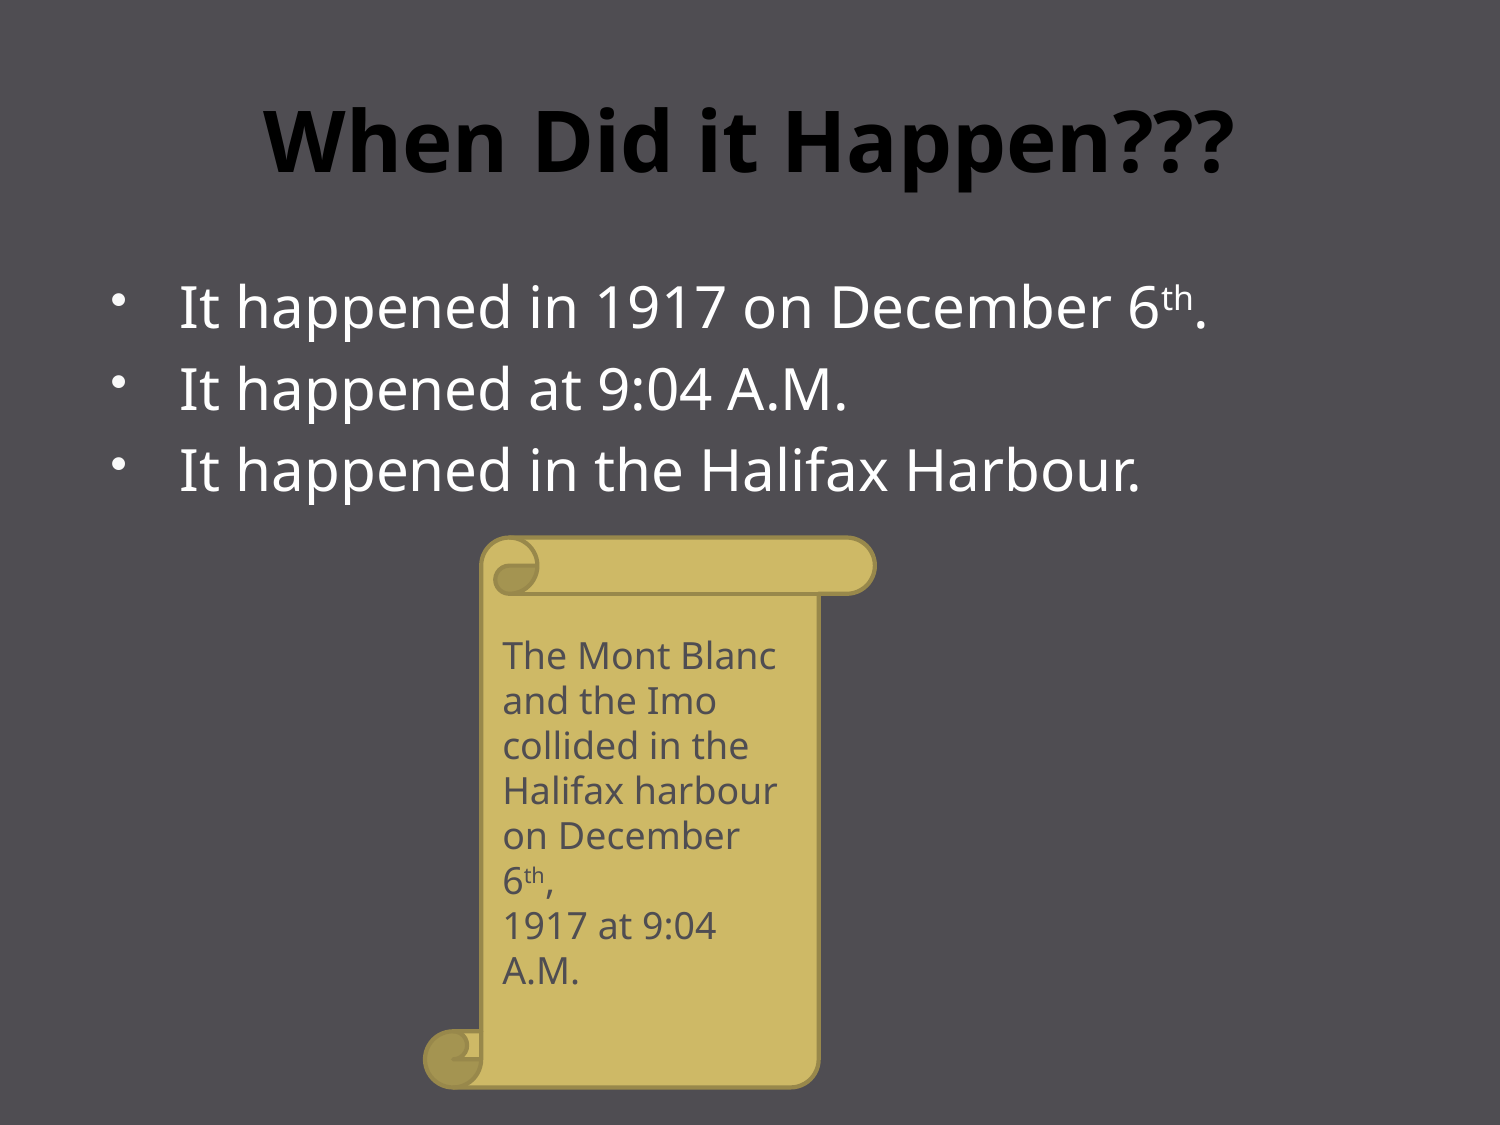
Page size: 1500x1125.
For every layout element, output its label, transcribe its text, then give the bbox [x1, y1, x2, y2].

text_box [422, 535, 877, 1090]
title When Did it Happen??? [75, 45, 1425, 233]
text_box The Mont Blanc and the Imo collided in the Halifax harbour on December 6th, 1917 at 9:04 A.M. [487, 624, 813, 1000]
list It happened in 1917 on December 6th. It happened at 9:04 A.M. It happened in the Halifax Harbour. [75, 262, 1425, 1035]
